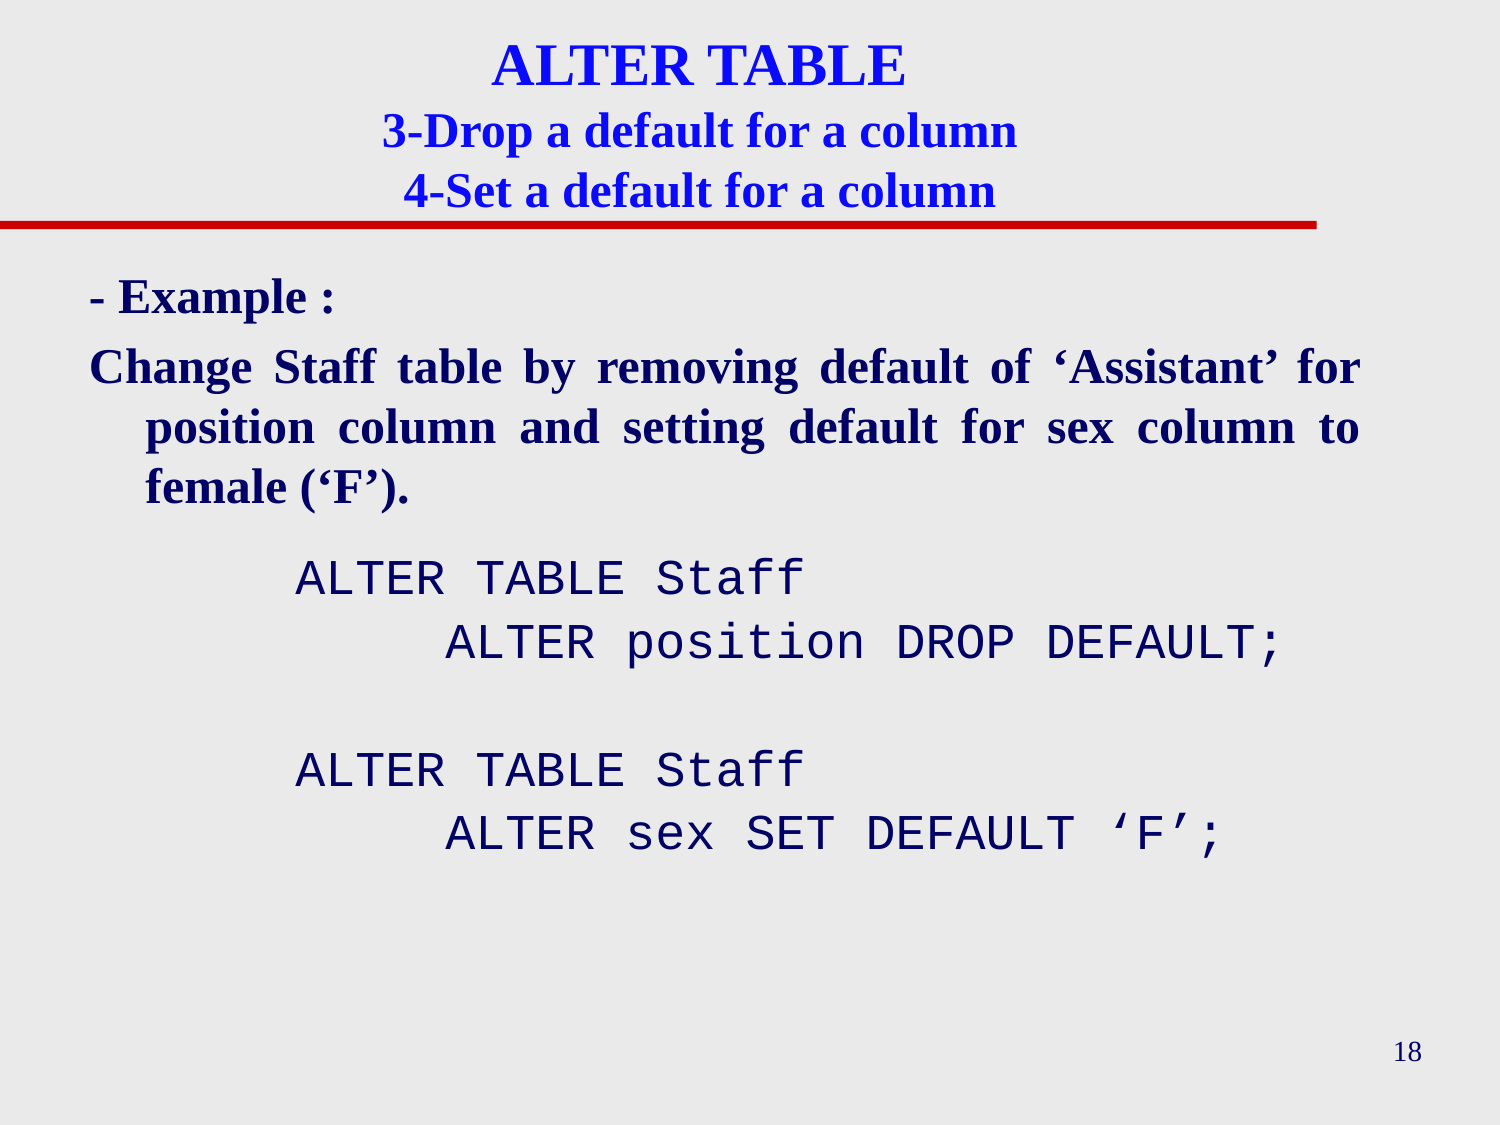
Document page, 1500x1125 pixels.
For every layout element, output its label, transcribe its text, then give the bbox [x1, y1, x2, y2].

slide_number 18 [1124, 1012, 1438, 1088]
list - Example : Change Staff table by removing default of ‘Assistant’ for position column and setting default for sex column to female (‘F’). ALTER TABLE Staff ALTER position DROP DEFAULT; ALTER TABLE Staff ALTER sex SET DEFAULT ‘F’; [73, 255, 1377, 931]
title ALTER TABLE 3-Drop a default for a column 4-Set a default for a column [62, 43, 1338, 226]
